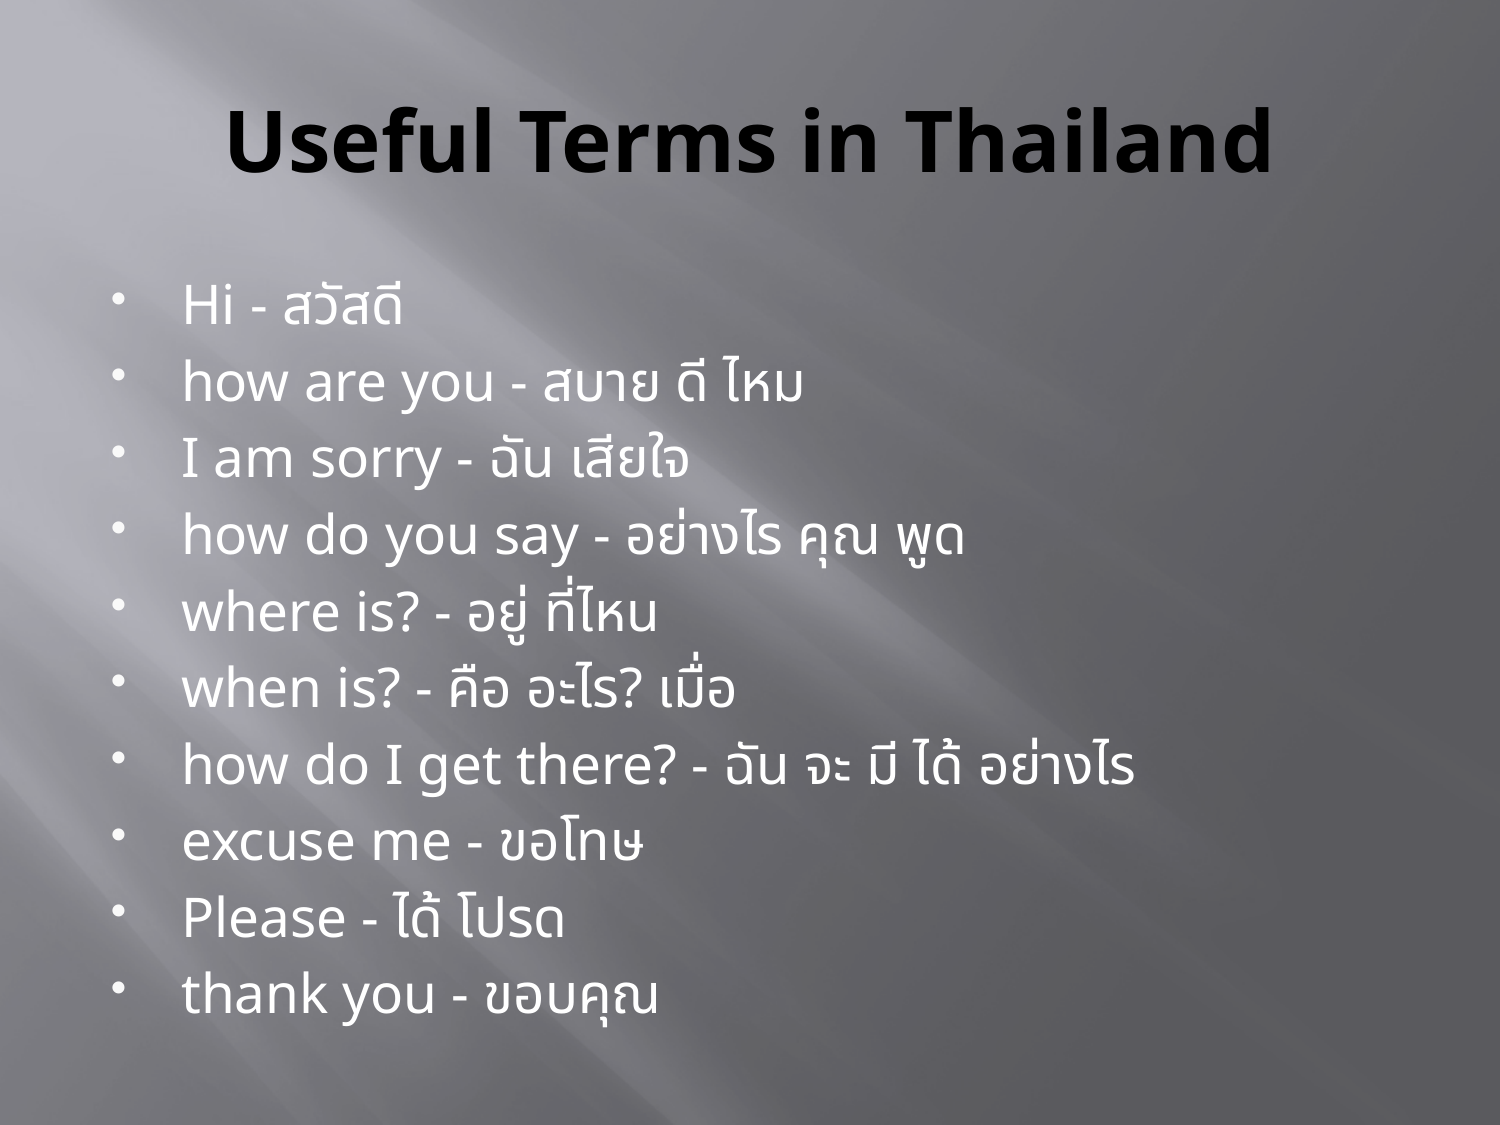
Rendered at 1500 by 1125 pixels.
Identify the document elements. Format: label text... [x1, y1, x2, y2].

title Useful Terms in Thailand [75, 45, 1425, 233]
list Hi - สวัสดี how are you - สบาย ดี ไหม I am sorry - ฉัน เสียใจ how do you say - อย่างไร คุณ พูด where is? - อยู่ ที่ไหน when is? - คือ อะไร? เมื่อ how do I get there? - ฉัน จะ มี ได้ อย่างไร excuse me - ขอโทษ Please - ได้ โปรด thank you - ขอบคุณ [75, 262, 1425, 1035]
